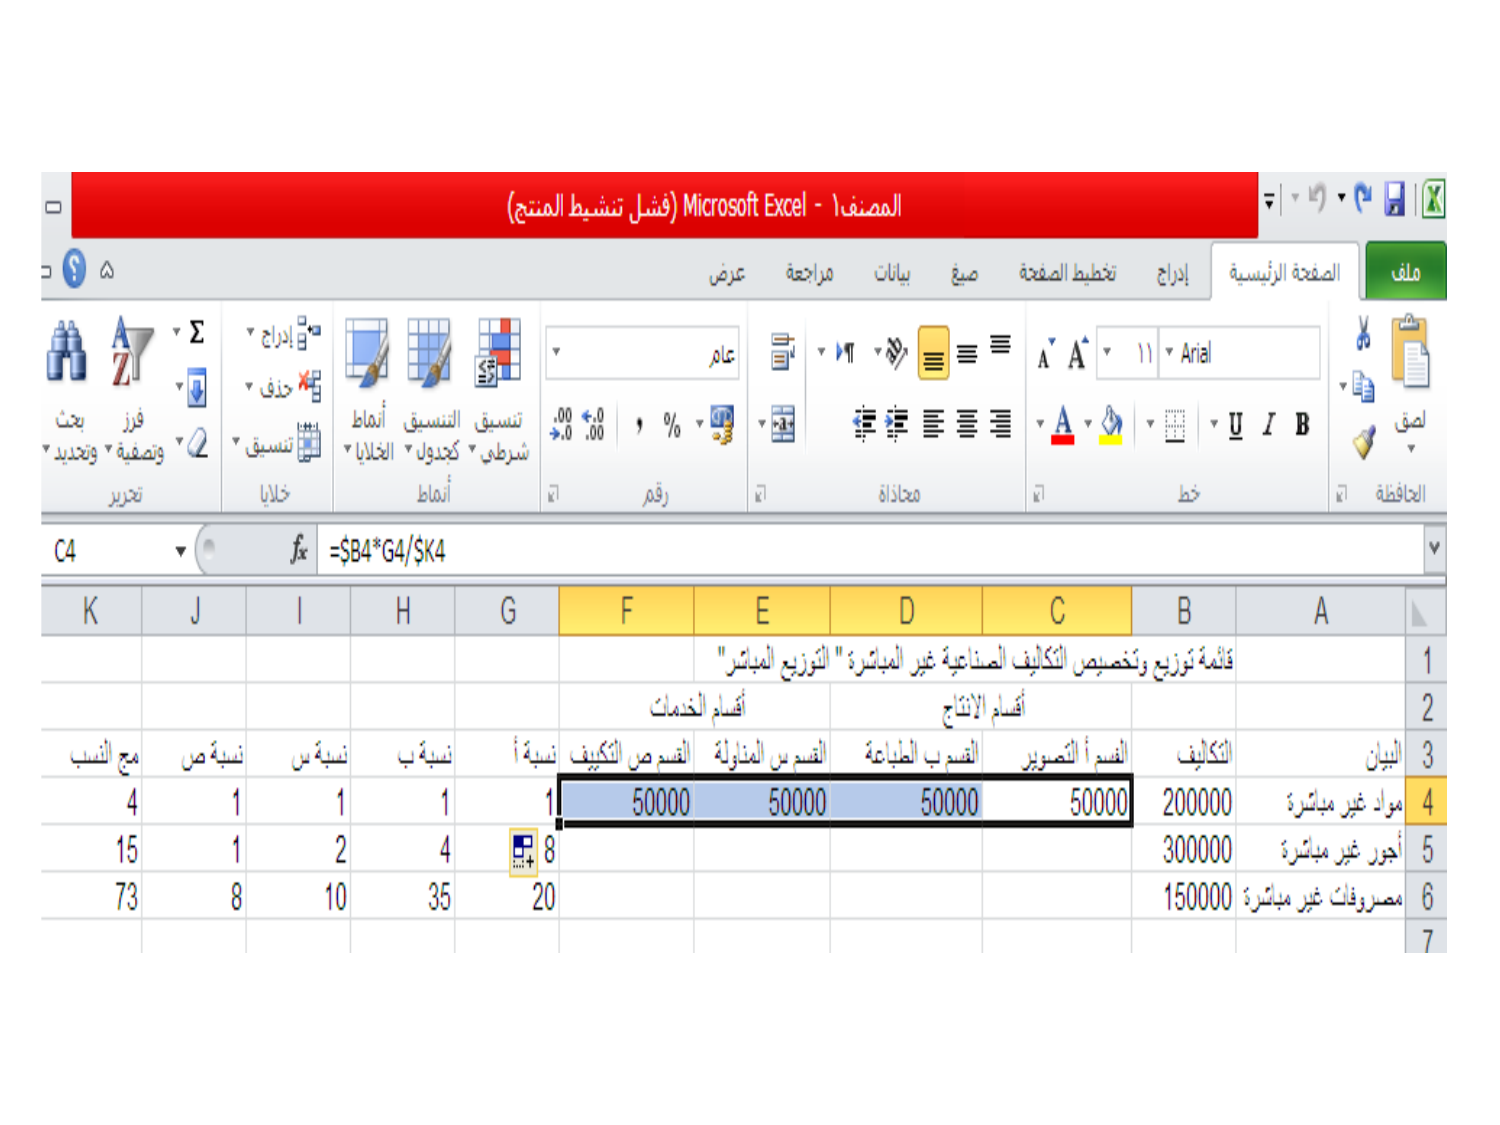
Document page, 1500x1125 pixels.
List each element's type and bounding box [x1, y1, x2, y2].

picture [41, 172, 1448, 953]
